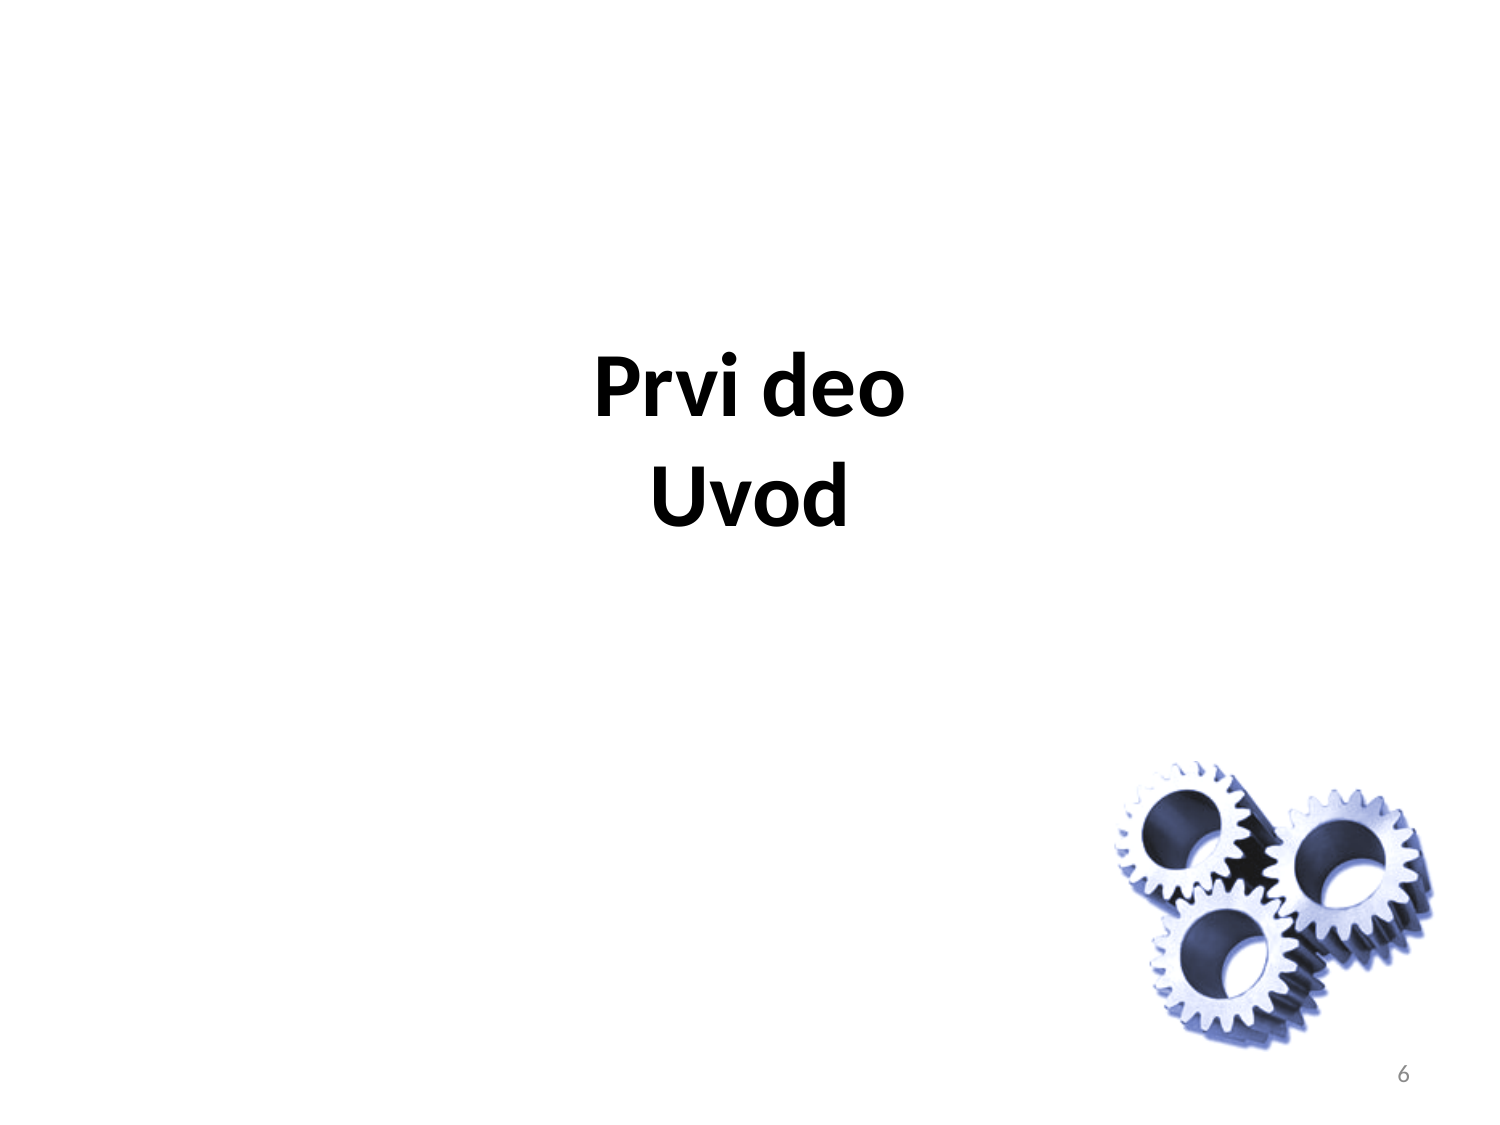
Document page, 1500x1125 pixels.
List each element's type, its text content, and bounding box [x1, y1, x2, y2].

slide_number 6 [1074, 1042, 1425, 1103]
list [1113, 761, 1436, 1052]
title Prvi deo Uvod [75, 317, 1425, 641]
